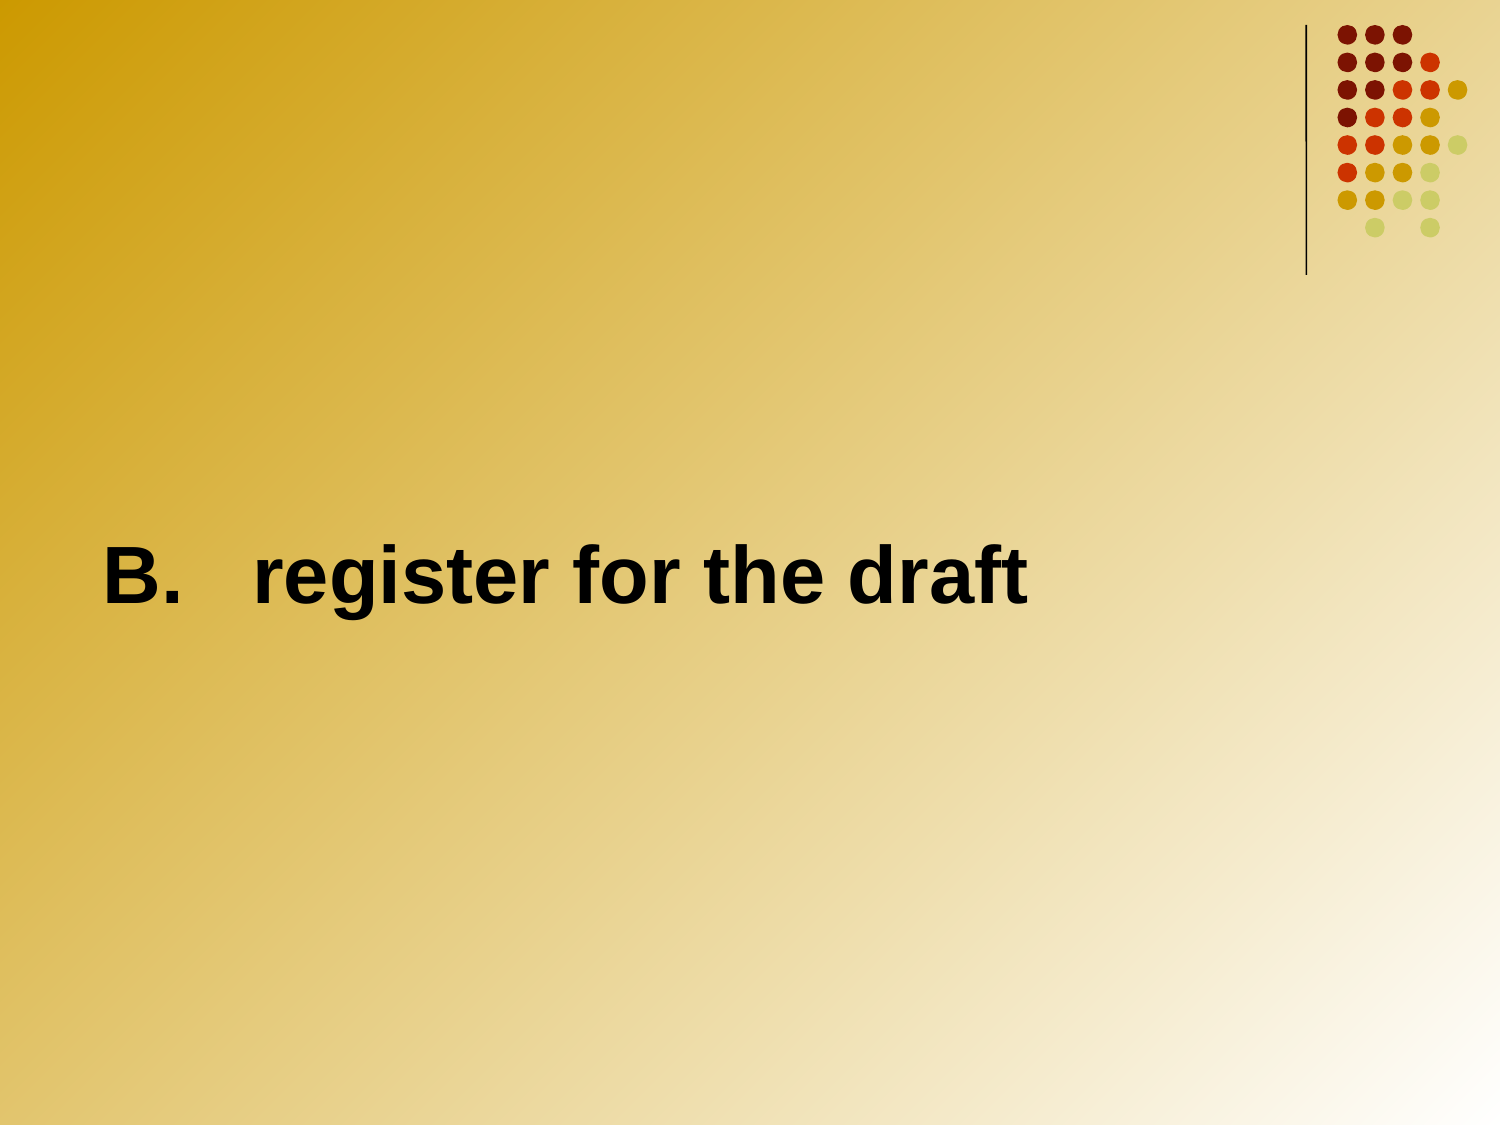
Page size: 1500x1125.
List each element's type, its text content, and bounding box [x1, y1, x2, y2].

title B. register for the draft [87, 512, 1325, 725]
